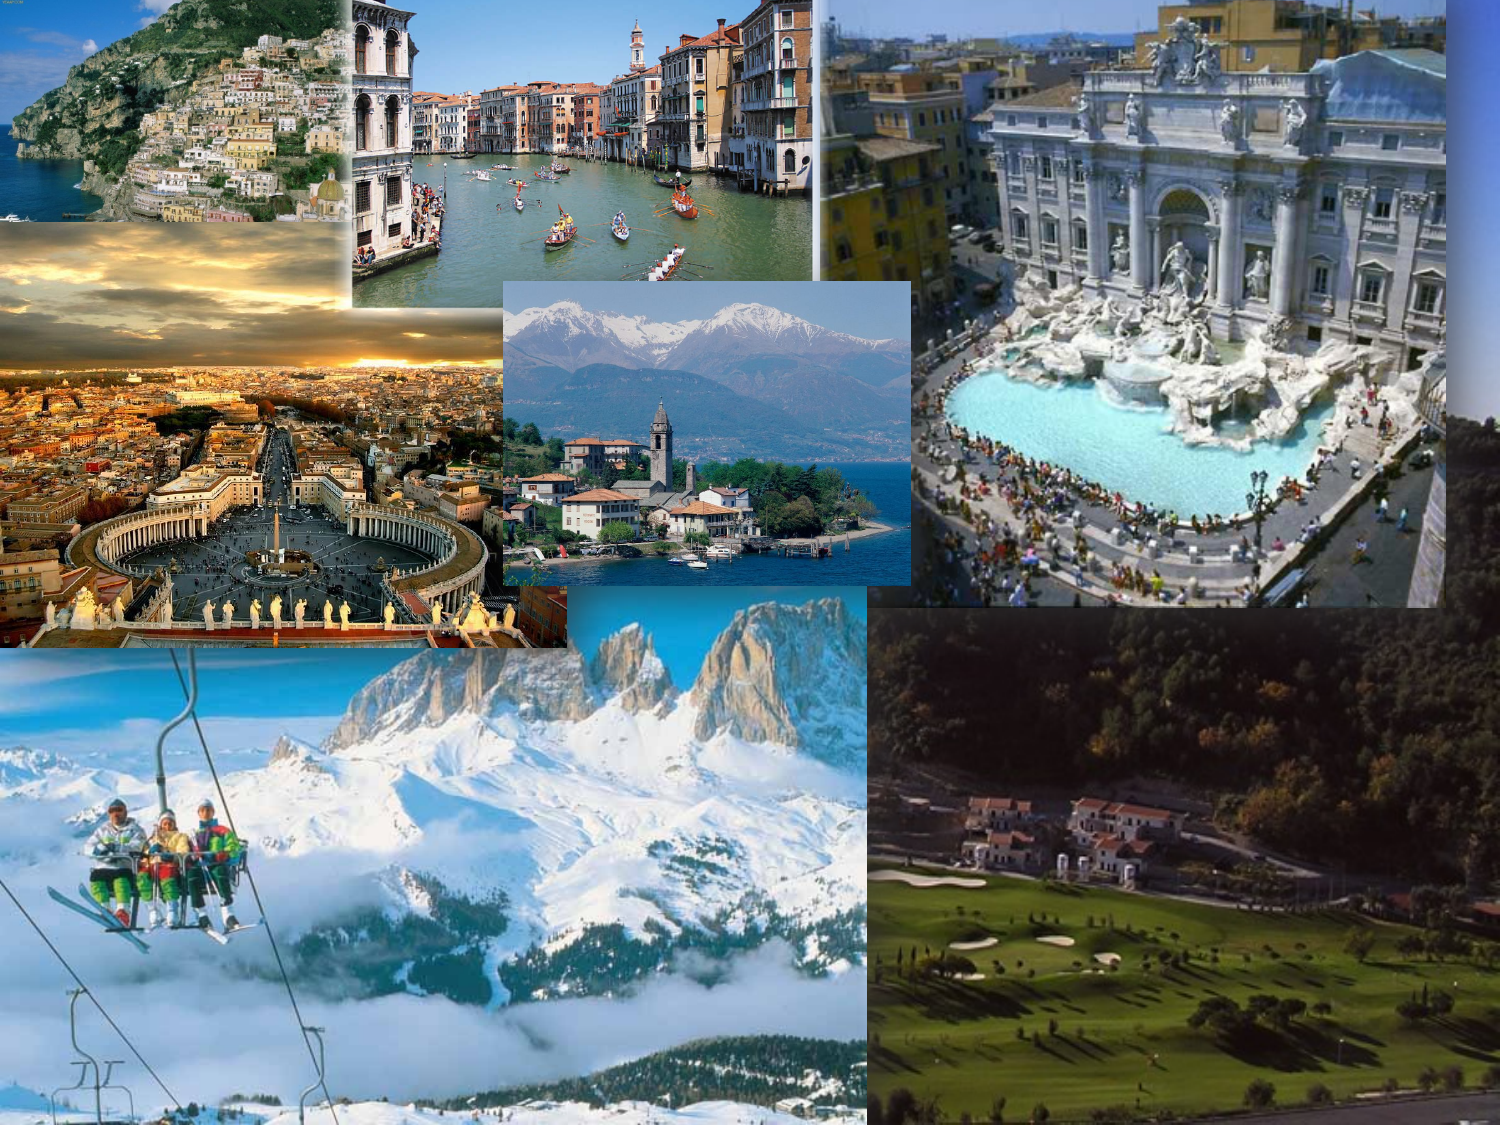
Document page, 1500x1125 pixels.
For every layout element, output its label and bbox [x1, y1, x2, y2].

picture [0, 0, 1500, 1125]
list [0, 0, 322, 221]
